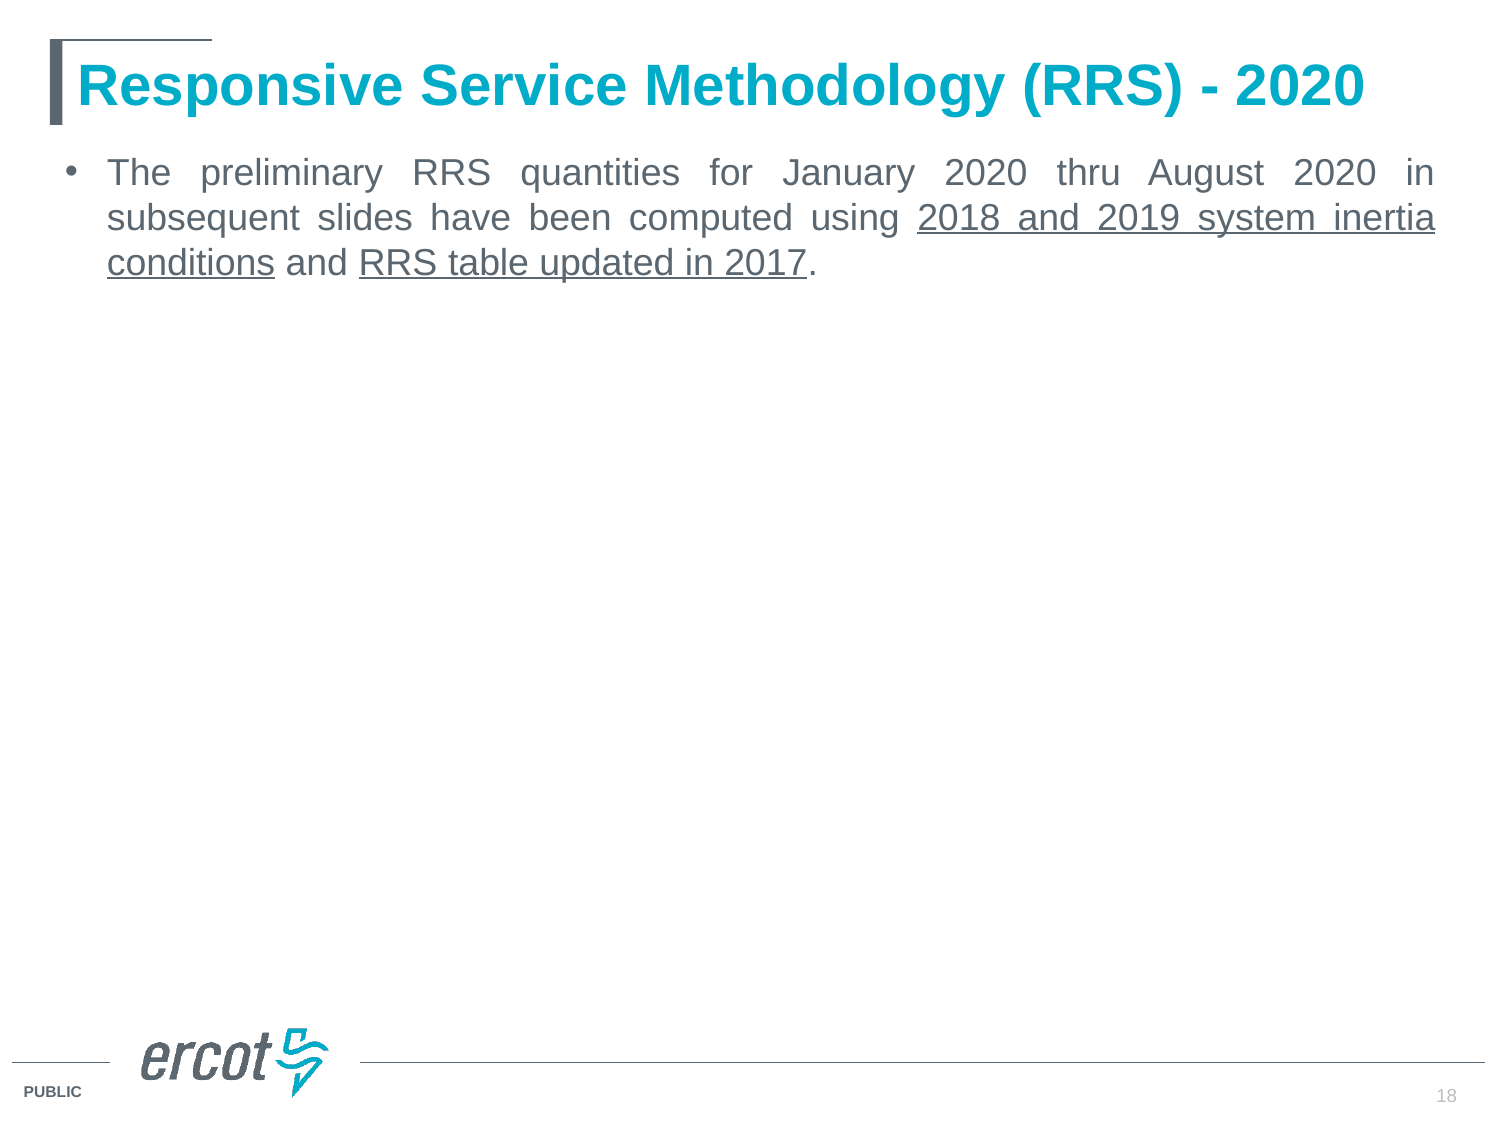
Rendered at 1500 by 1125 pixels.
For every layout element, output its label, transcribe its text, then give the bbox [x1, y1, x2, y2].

title Responsive Service Methodology (RRS) - 2020 [62, 39, 1450, 125]
list The preliminary RRS quantities for January 2020 thru August 2020 in subsequent slides have been computed using 2018 and 2019 system inertia conditions and RRS table updated in 2017. [50, 140, 1450, 972]
picture [137, 1024, 332, 1100]
